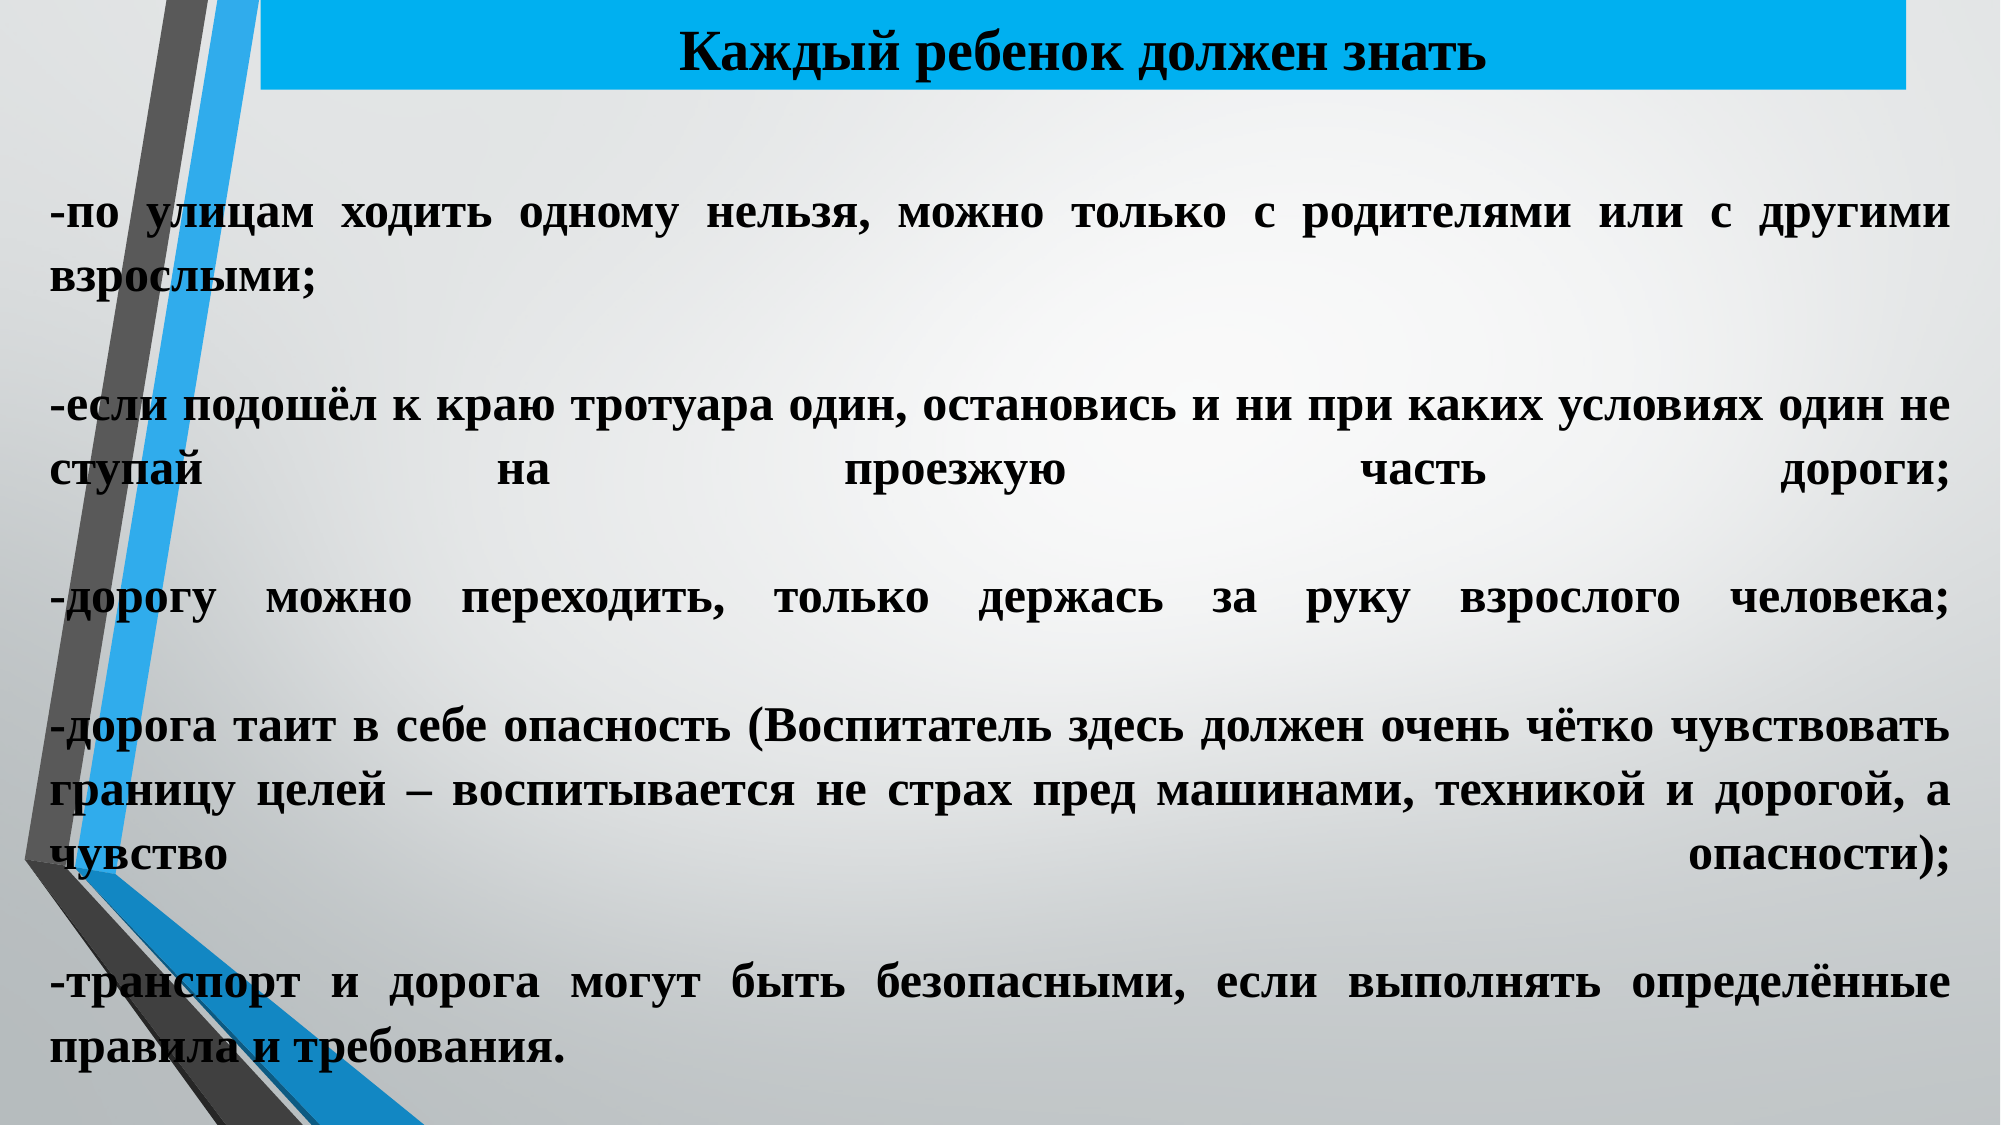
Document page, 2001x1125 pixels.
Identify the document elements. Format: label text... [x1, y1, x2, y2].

text_box -по улицам ходить одному нельзя, можно только с родителями или с другими взрослыми; -если подошёл к краю тротуара один, остановись и ни при каких условиях один не ступай на проезжую часть дороги; -дорогу можно переходить, только держась за руку взрослого человека; -дорога таит в себе опасность (Воспитатель здесь должен очень чётко чувствовать границу целей – воспитывается не страх пред машинами, техникой и дорогой, а чувство опасности); -транспорт и дорога могут быть безопасными, если выполнять определённые правила и требования. [34, 165, 1967, 1080]
text_box Каждый ребенок должен знать [260, 0, 1907, 90]
